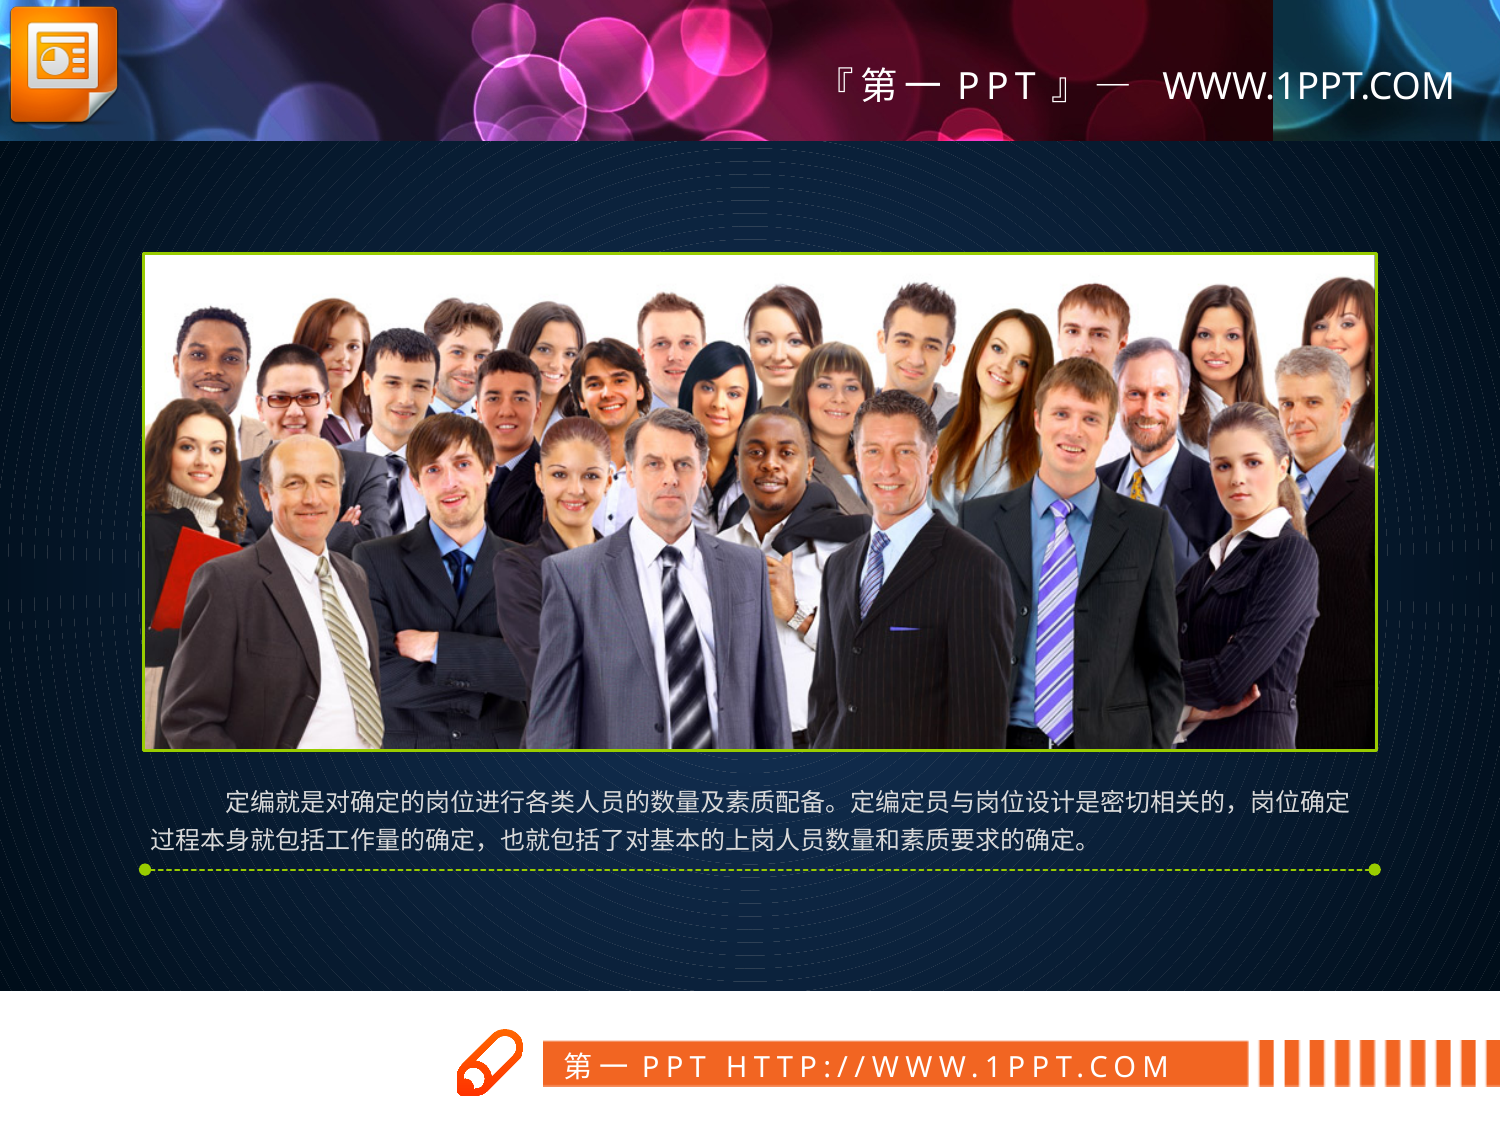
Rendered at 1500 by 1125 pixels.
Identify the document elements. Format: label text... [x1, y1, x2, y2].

picture [0, 0, 1500, 141]
picture [144, 255, 1375, 749]
picture [543, 1040, 1500, 1087]
text_box 定编就是对确定的岗位进行各类人员的数量及素质配备。定编定员与岗位设计是密切相关的，岗位确定过程本身就包括工作量的确定，也就包括了对基本的上岗人员数量和素质要求的确定。 [135, 769, 1375, 863]
